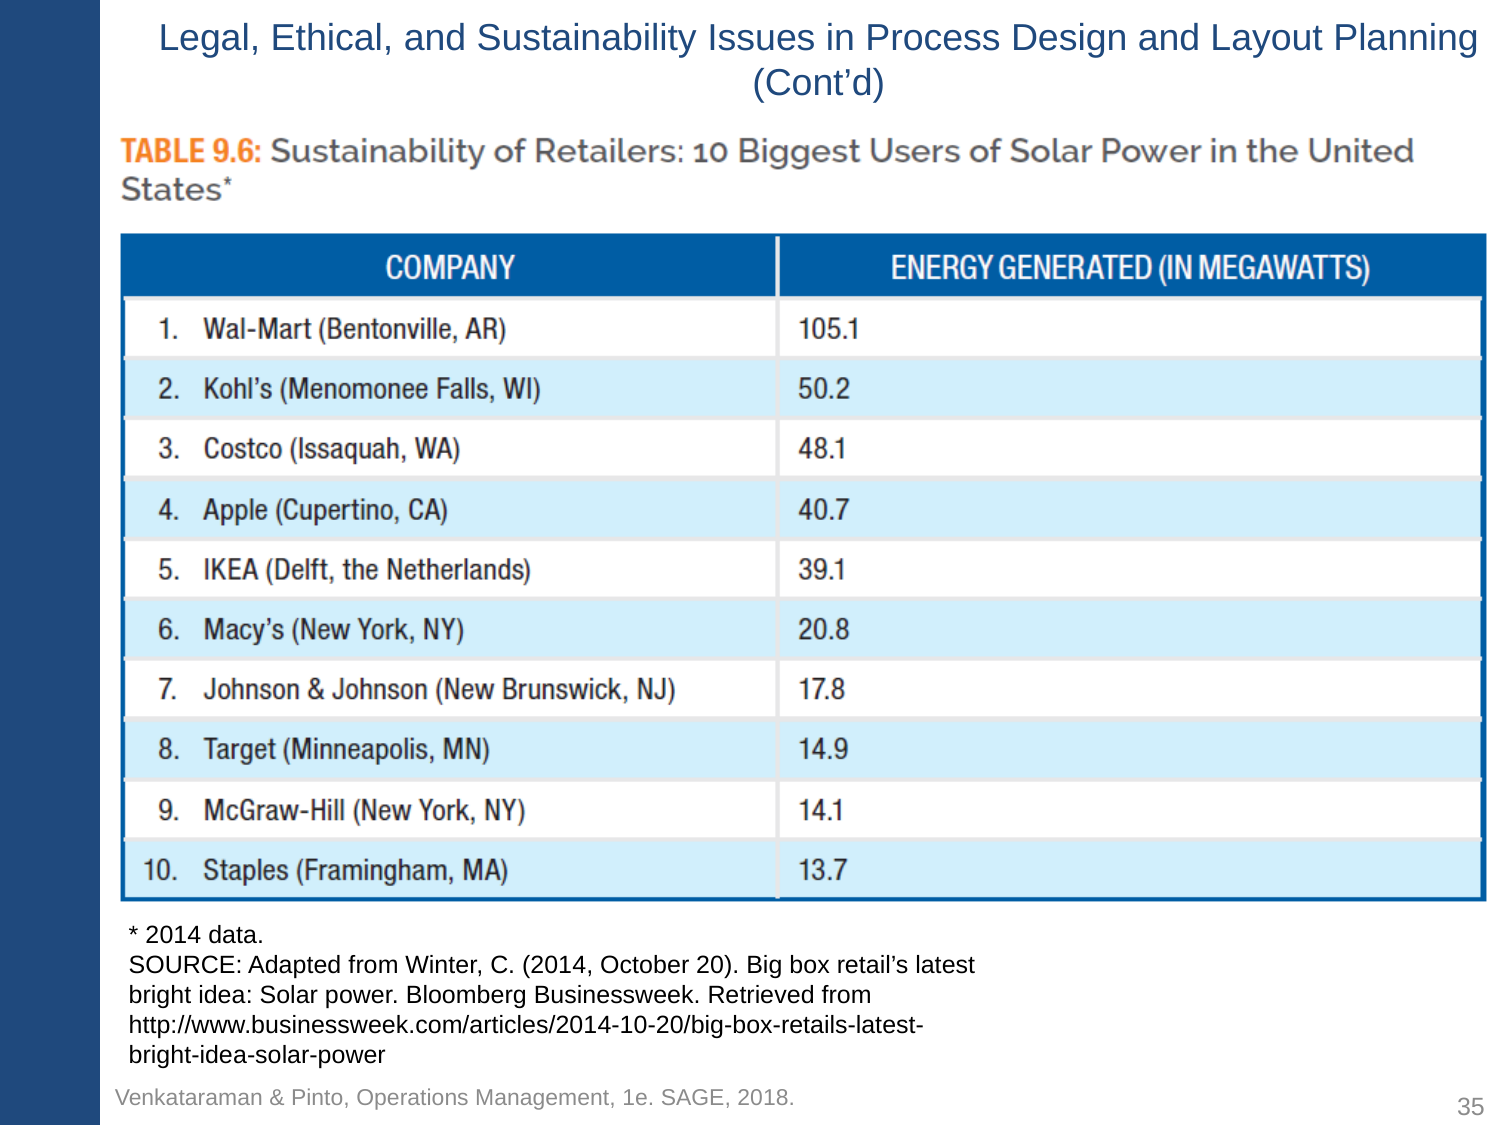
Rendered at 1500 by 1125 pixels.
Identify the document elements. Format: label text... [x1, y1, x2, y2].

picture [109, 124, 1500, 913]
title Legal, Ethical, and Sustainability Issues in Process Design and Layout Planning (Cont’d) [137, 1, 1500, 114]
text_box * 2014 data. SOURCE: Adapted from Winter, C. (2014, October 20). Big box retail’s latest bright idea: Solar power. Bloomberg Businessweek. Retrieved from http://www.businessweek.com/articles/2014-10-20/big-box-retails-latest-bright-idea-solar-power [113, 921, 1002, 1076]
slide_number 35 [1425, 1084, 1500, 1125]
footer Venkataraman & Pinto, Operations Management, 1e. SAGE, 2018. [99, 1074, 1250, 1125]
